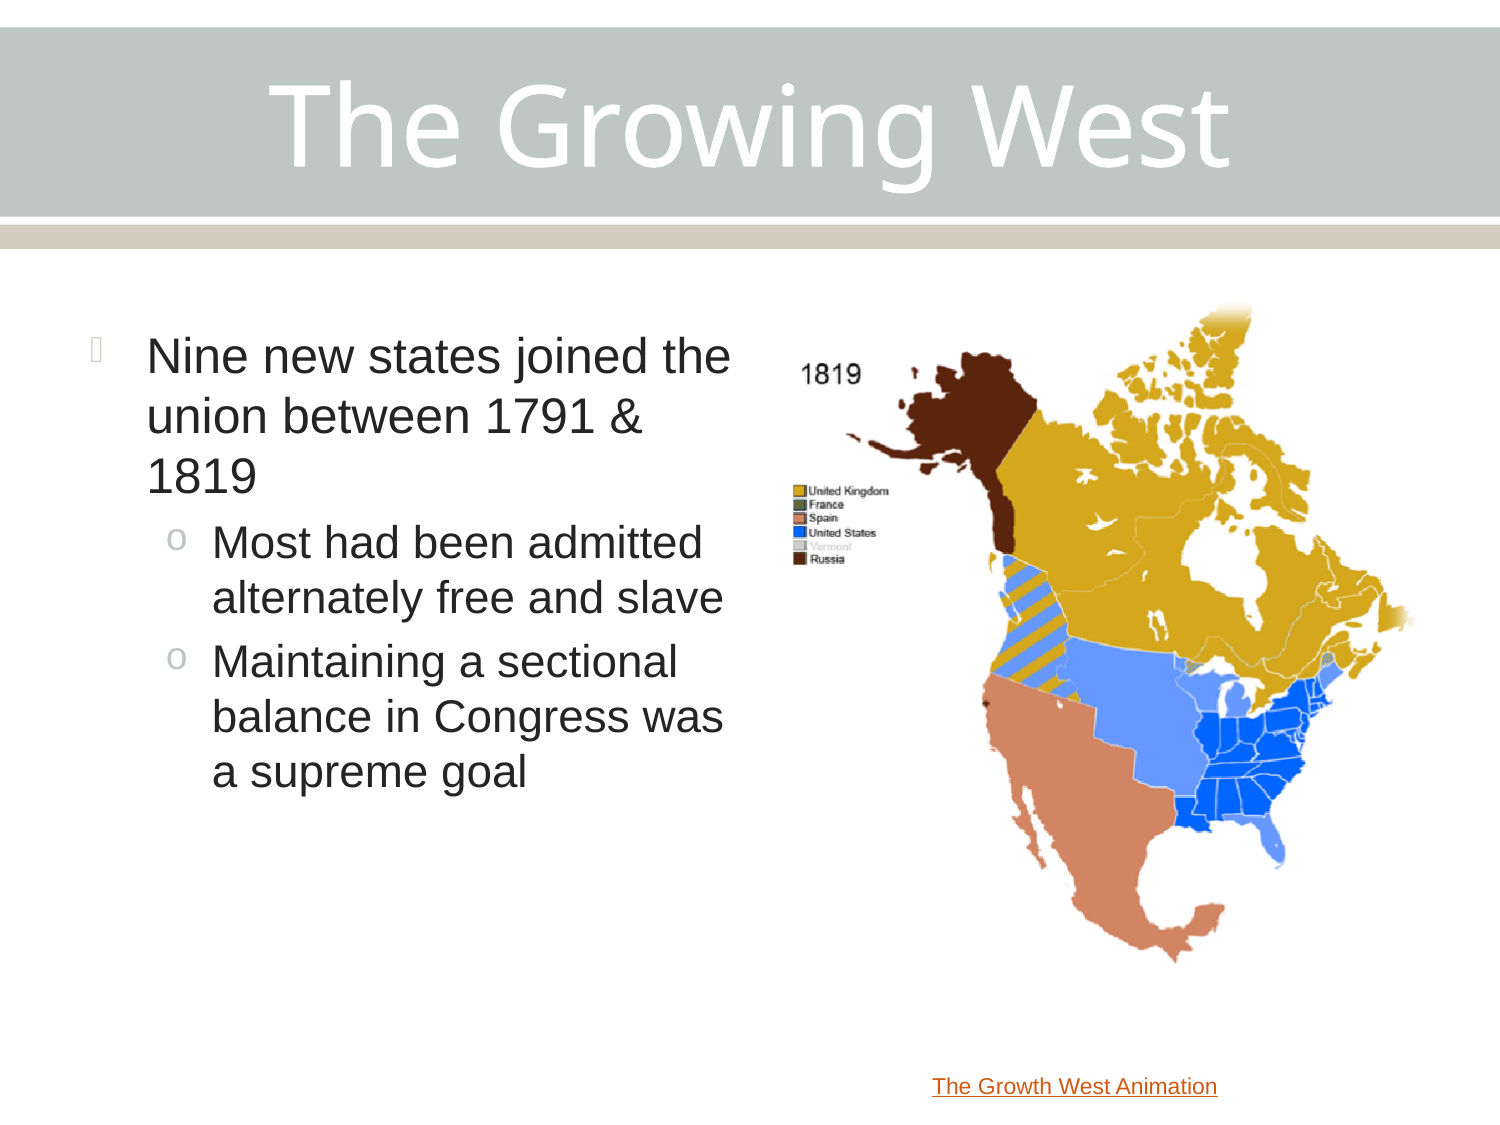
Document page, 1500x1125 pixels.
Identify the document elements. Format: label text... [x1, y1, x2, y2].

list Nine new states joined the union between 1791 & 1819 Most had been admitted alternately free and slave Maintaining a sectional balance in Congress was a supreme goal [75, 316, 750, 1075]
text_box The Growth West Animation [849, 1064, 1300, 1107]
picture [749, 299, 1421, 1051]
title The Growing West [75, 29, 1425, 213]
